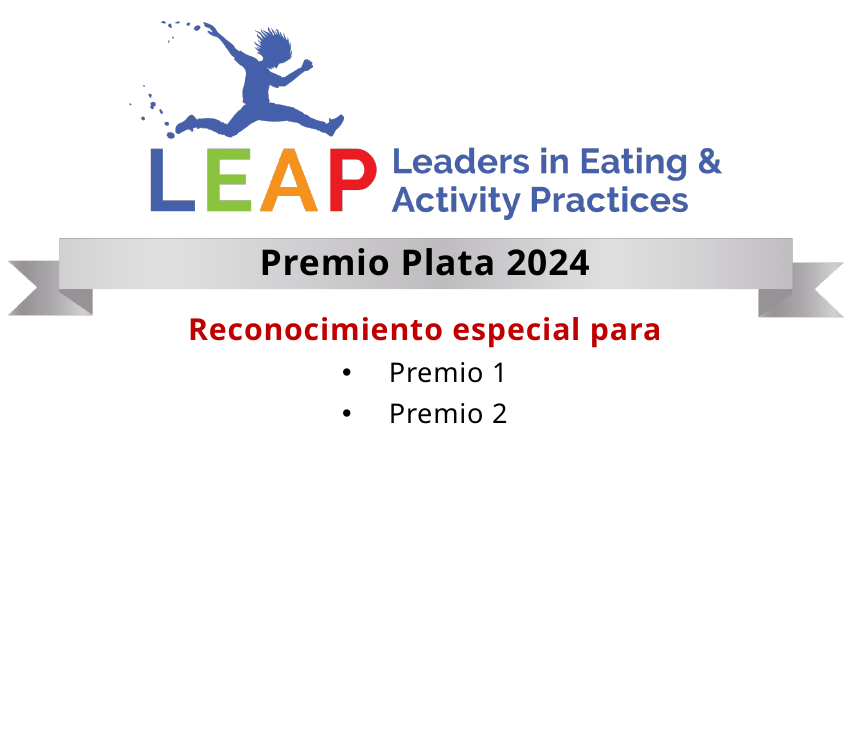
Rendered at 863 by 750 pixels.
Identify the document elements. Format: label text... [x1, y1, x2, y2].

list Reconocimiento especial para Premio 1 Premio 2 [92, 307, 758, 603]
picture [1, 0, 863, 338]
title Premio Plata 2024 [65, 239, 784, 290]
